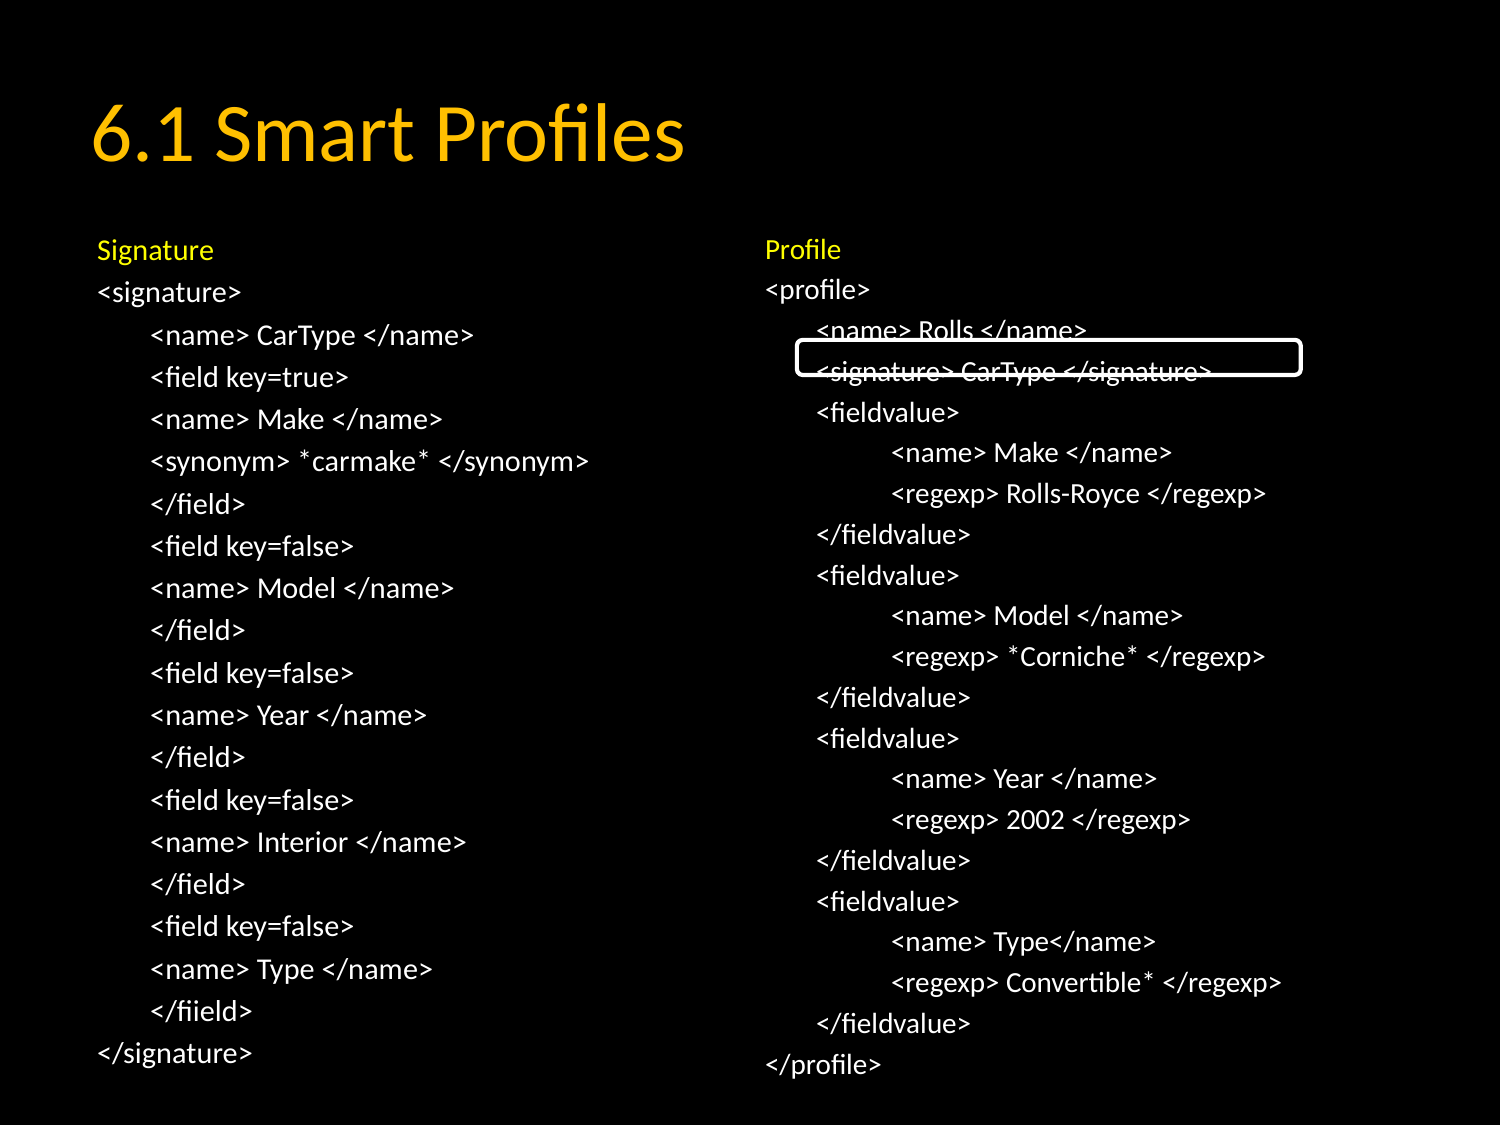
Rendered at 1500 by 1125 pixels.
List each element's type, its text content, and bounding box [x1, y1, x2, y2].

text_box [794, 337, 1303, 378]
text_box Profile <profile> <name> Rolls </name> <signature> CarType </signature> <fieldvalue> <name> Make </name> <regexp> Rolls-Royce </regexp> </fieldvalue> <fieldvalue> <name> Model </name> <regexp> *Corniche* </regexp> </fieldvalue> <fieldvalue> <name> Year </name> <regexp> 2002 </regexp> </fieldvalue> <fieldvalue> <name> Type</name> <regexp> Convertible* </regexp> </fieldvalue> </profile> [750, 222, 1418, 1090]
title 6.1 Smart Profiles [75, 45, 1425, 211]
list Signature <signature> <name> CarType </name> <field key=true> <name> Make </name> <synonym> *carmake* </synonym> </field> <field key=false> <name> Model </name> </field> <field key=false> <name> Year </name> </field> <field key=false> <name> Interior </name> </field> <field key=false> <name> Type </name> </fiield> </signature> [82, 222, 750, 1090]
